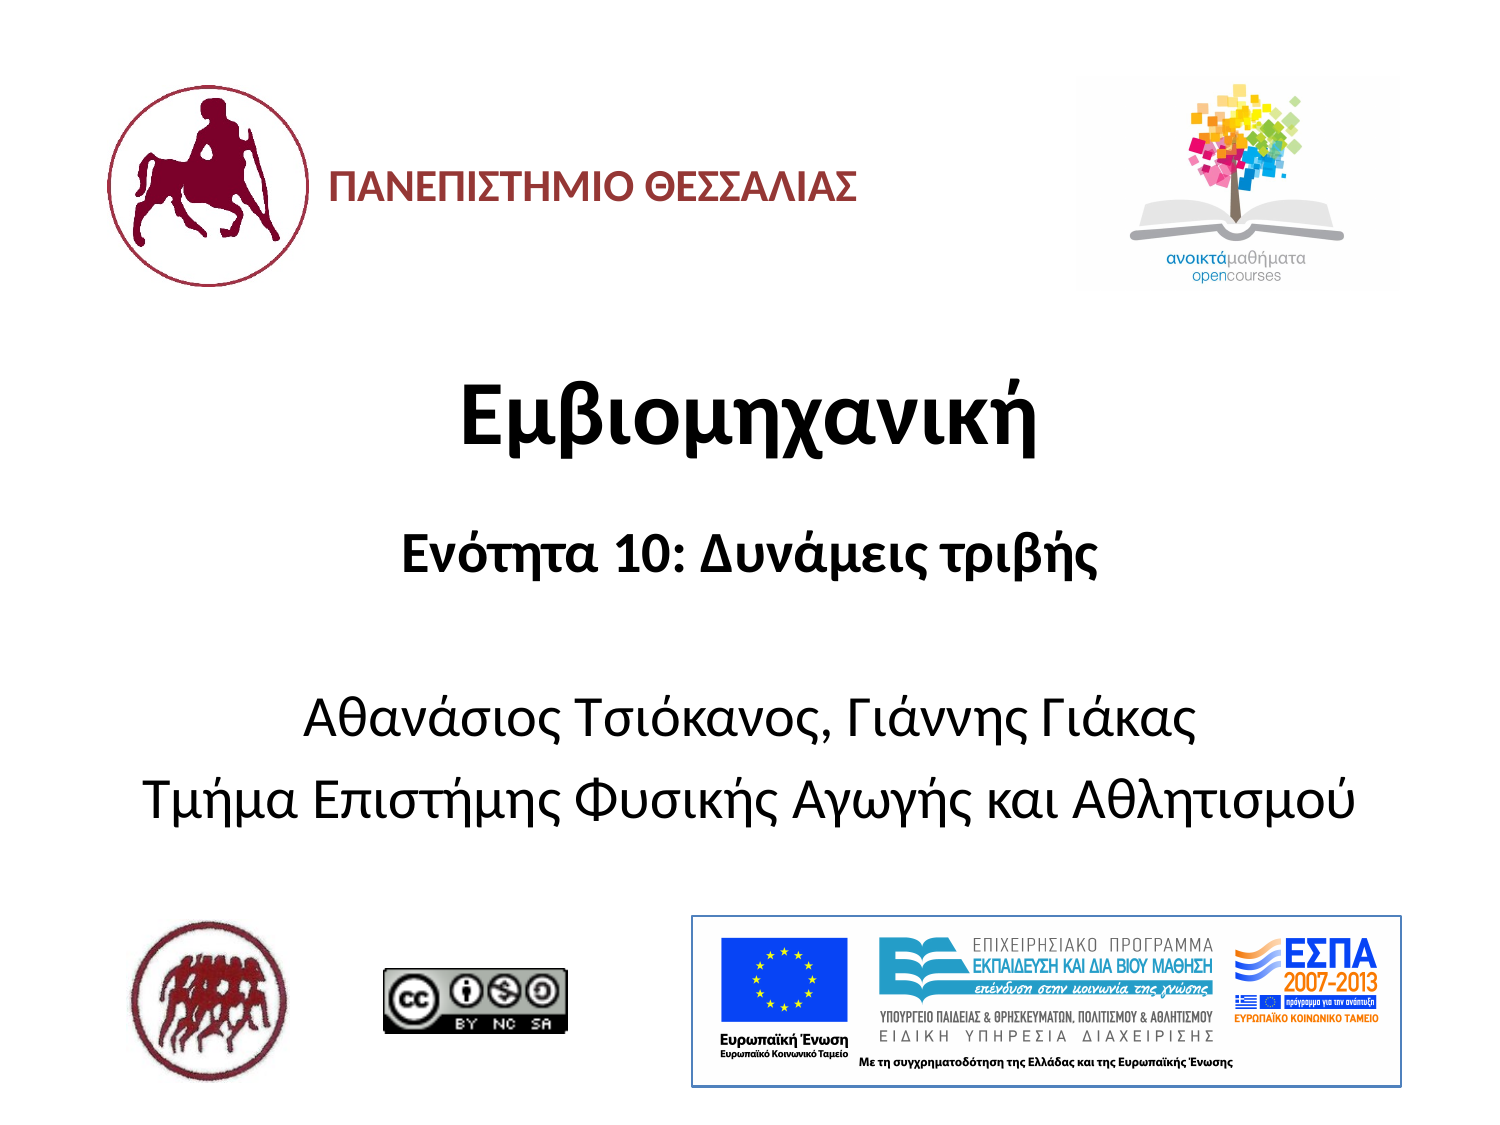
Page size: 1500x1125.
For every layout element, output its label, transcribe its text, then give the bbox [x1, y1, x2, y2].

picture [692, 916, 1400, 1086]
title Εμβιομηχανική [112, 307, 1388, 507]
picture [126, 919, 290, 1083]
subtitle Ενότητα 10: Δυνάμεις τριβής Αθανάσιος Τσιόκανος, Γιάννης Γιάκας Τμήμα Επιστήμης Φυσικής Αγωγής και Αθλητισμού [112, 507, 1389, 817]
picture [383, 968, 568, 1034]
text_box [107, 76, 1400, 291]
